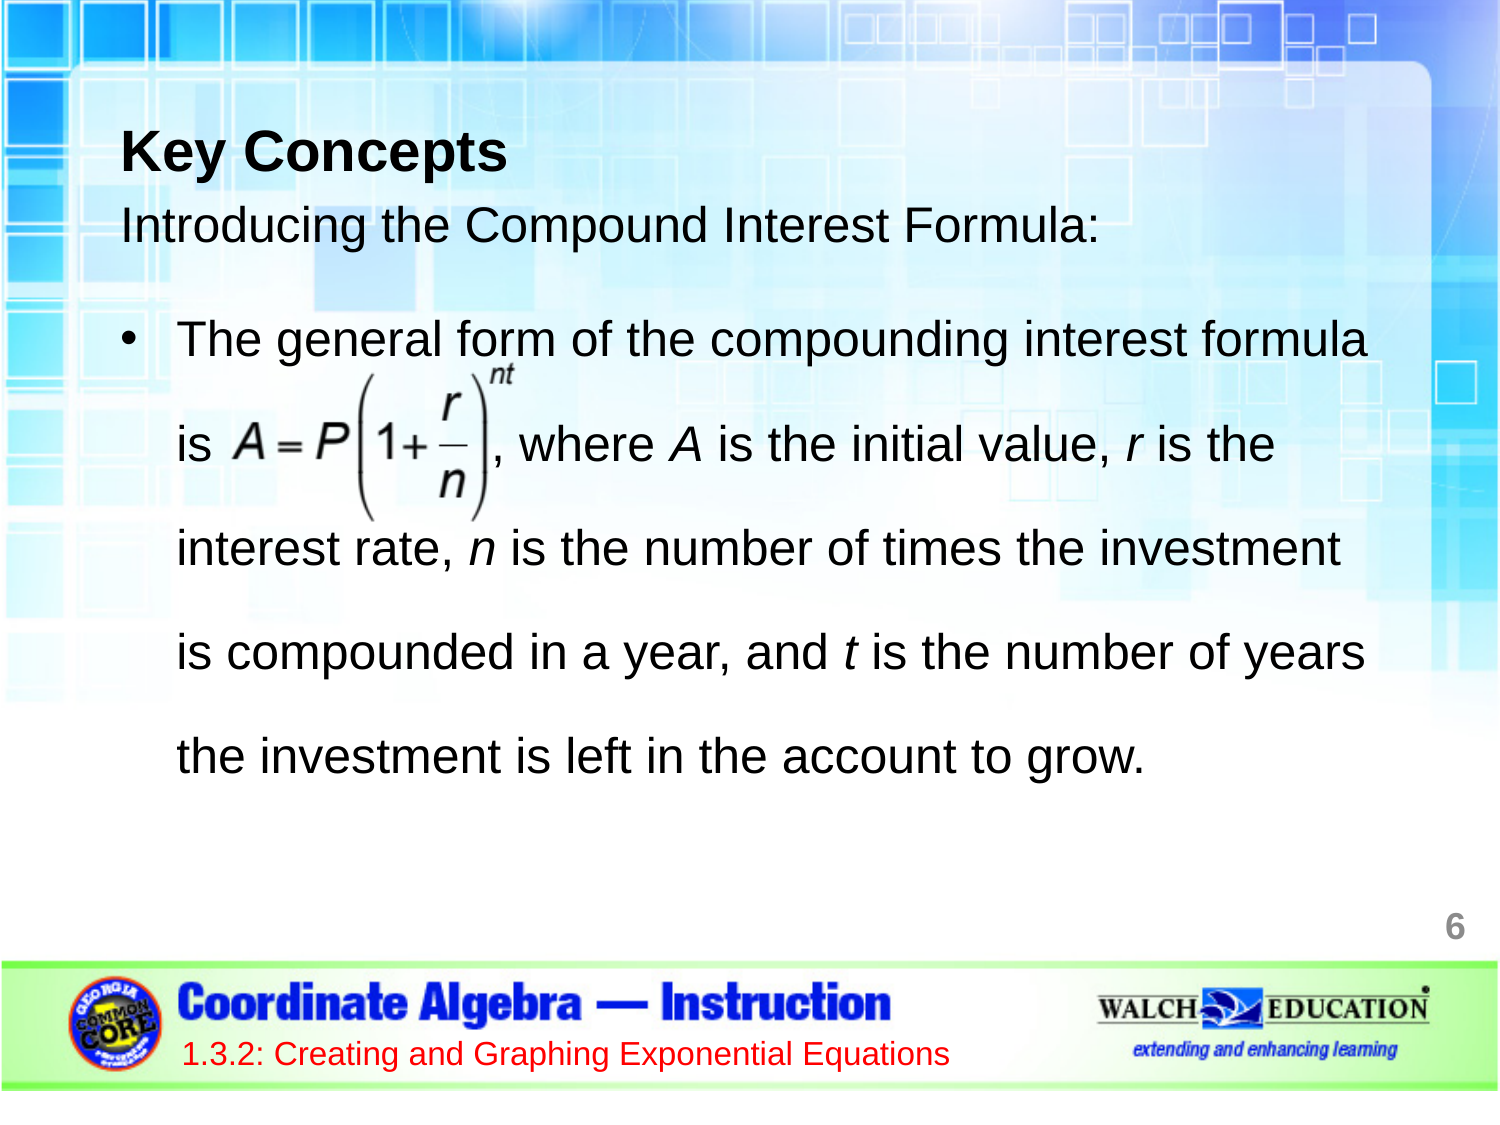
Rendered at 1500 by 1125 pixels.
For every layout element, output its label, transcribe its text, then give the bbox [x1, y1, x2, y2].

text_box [229, 352, 518, 522]
slide_number 6 [1361, 901, 1481, 949]
list 1.3.2: Creating and Graphing Exponential Equations [166, 1024, 1074, 1069]
picture [1, 0, 1500, 1091]
subtitle Key Concepts Introducing the Compound Interest Formula: The general form of the compounding interest formula is , where A is the initial value, r is the interest rate, n is the number of times the investment is compounded in a year, and t is the number of years the investment is left in the account to grow. [105, 105, 1394, 925]
